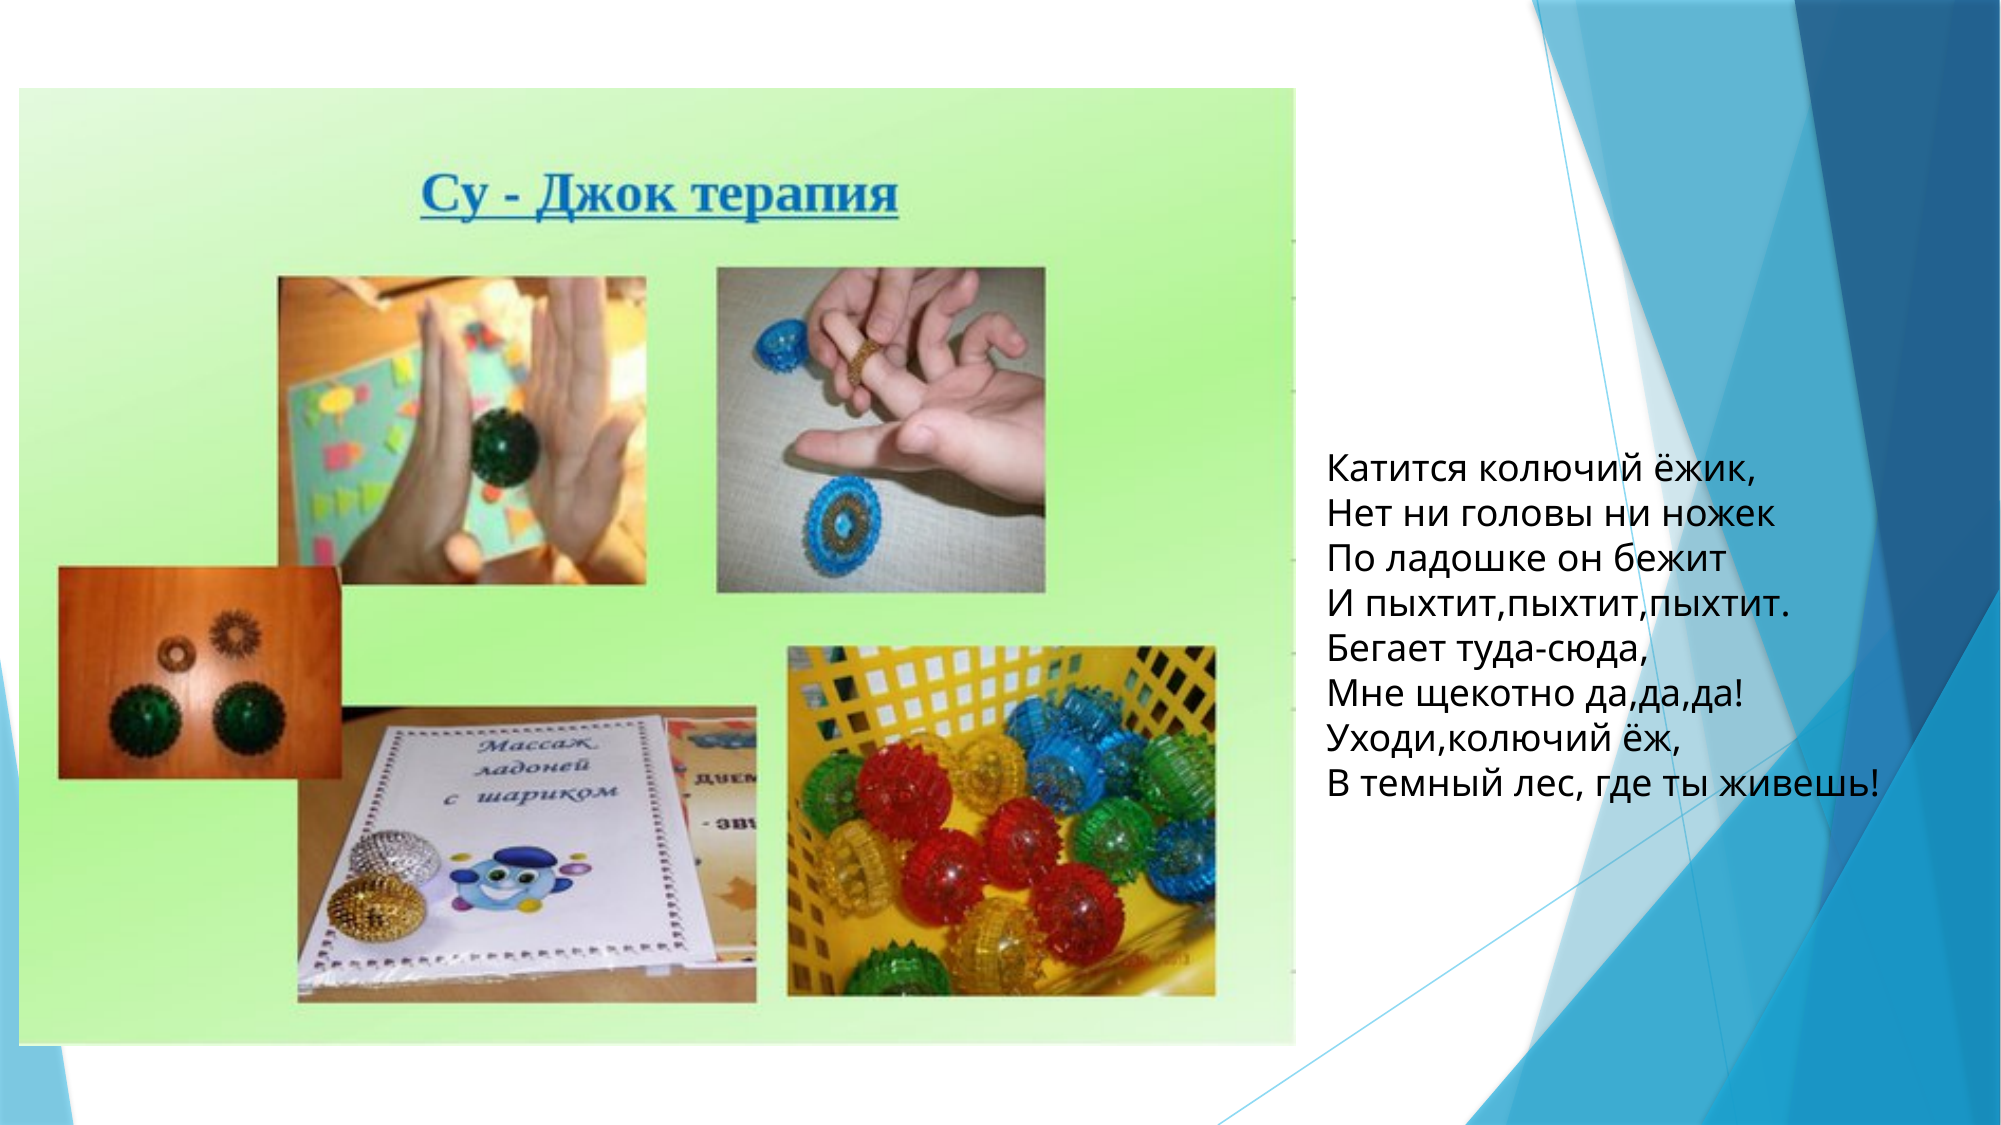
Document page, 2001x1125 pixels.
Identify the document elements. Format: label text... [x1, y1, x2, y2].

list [18, 87, 1296, 1046]
text_box Катится колючий ёжик, Нет ни головы ни ножек По ладошке он бежит И пыхтит,пыхтит,пыхтит. Бегает туда-сюда, Мне щекотно да,да,да! Уходи,колючий ёж, В темный лес, где ты живешь! [1311, 436, 2000, 812]
